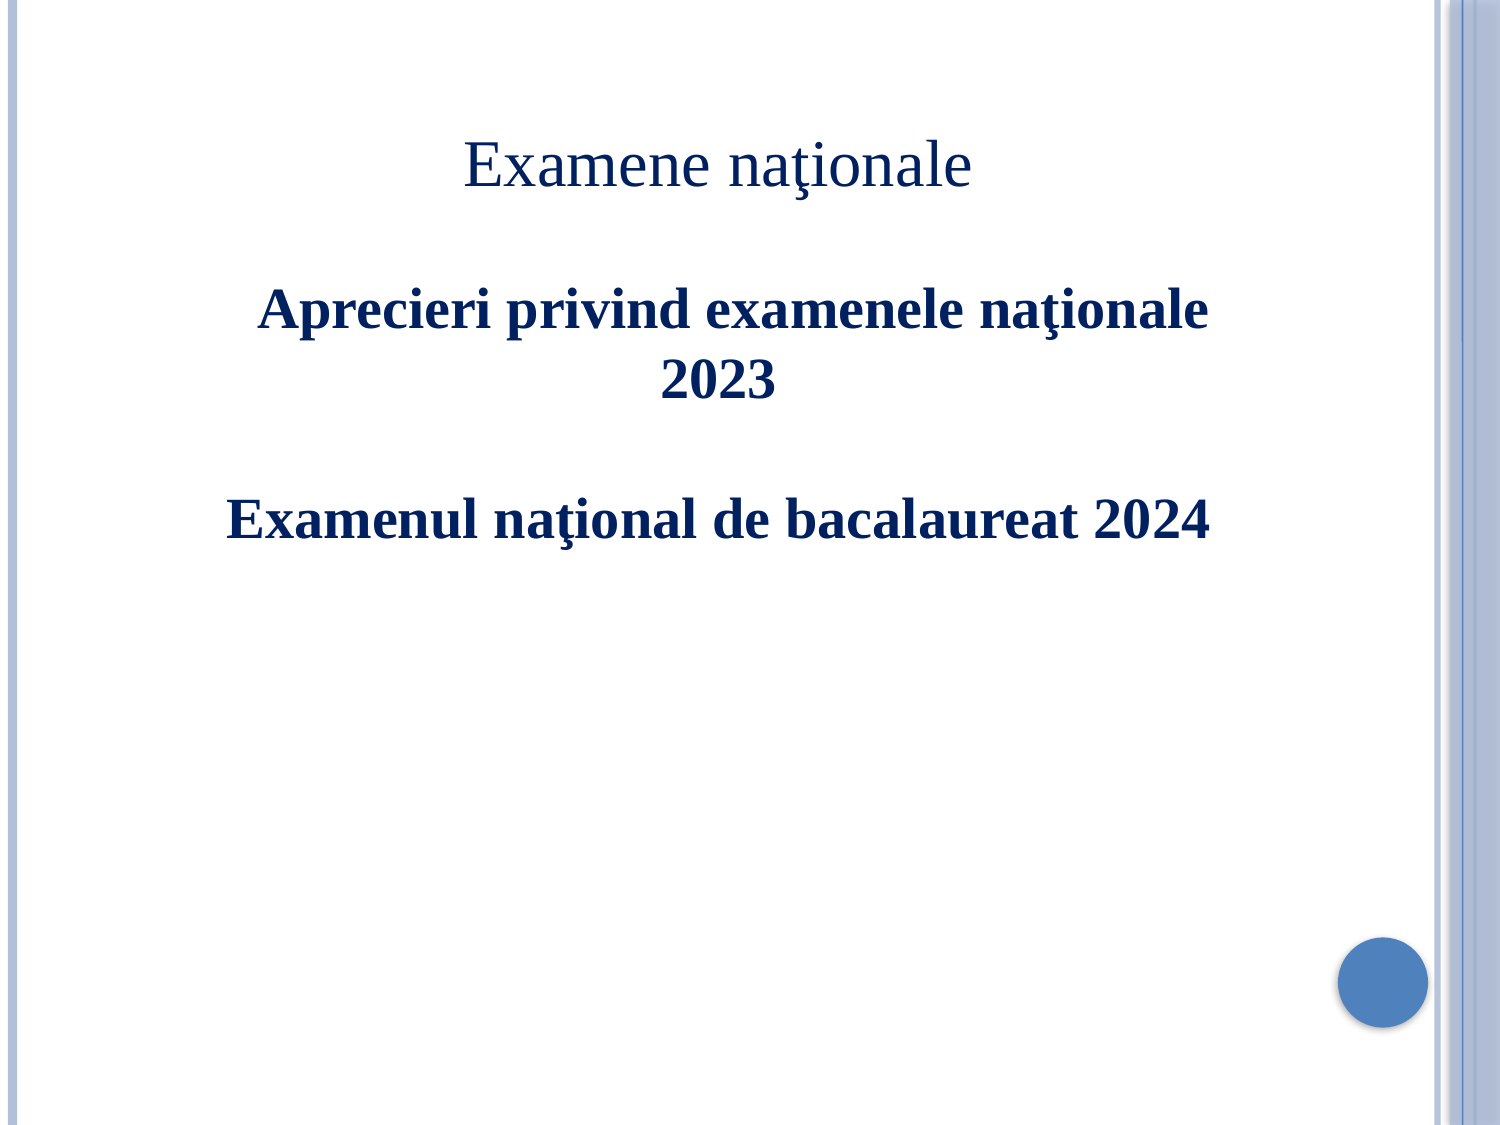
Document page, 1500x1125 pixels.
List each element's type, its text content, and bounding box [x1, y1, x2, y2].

text_box Examene naţionale Aprecieri privind examenele naţionale 2023 Examenul naţional de bacalaureat 2024 [174, 112, 1263, 558]
slide_number [1333, 940, 1434, 1026]
